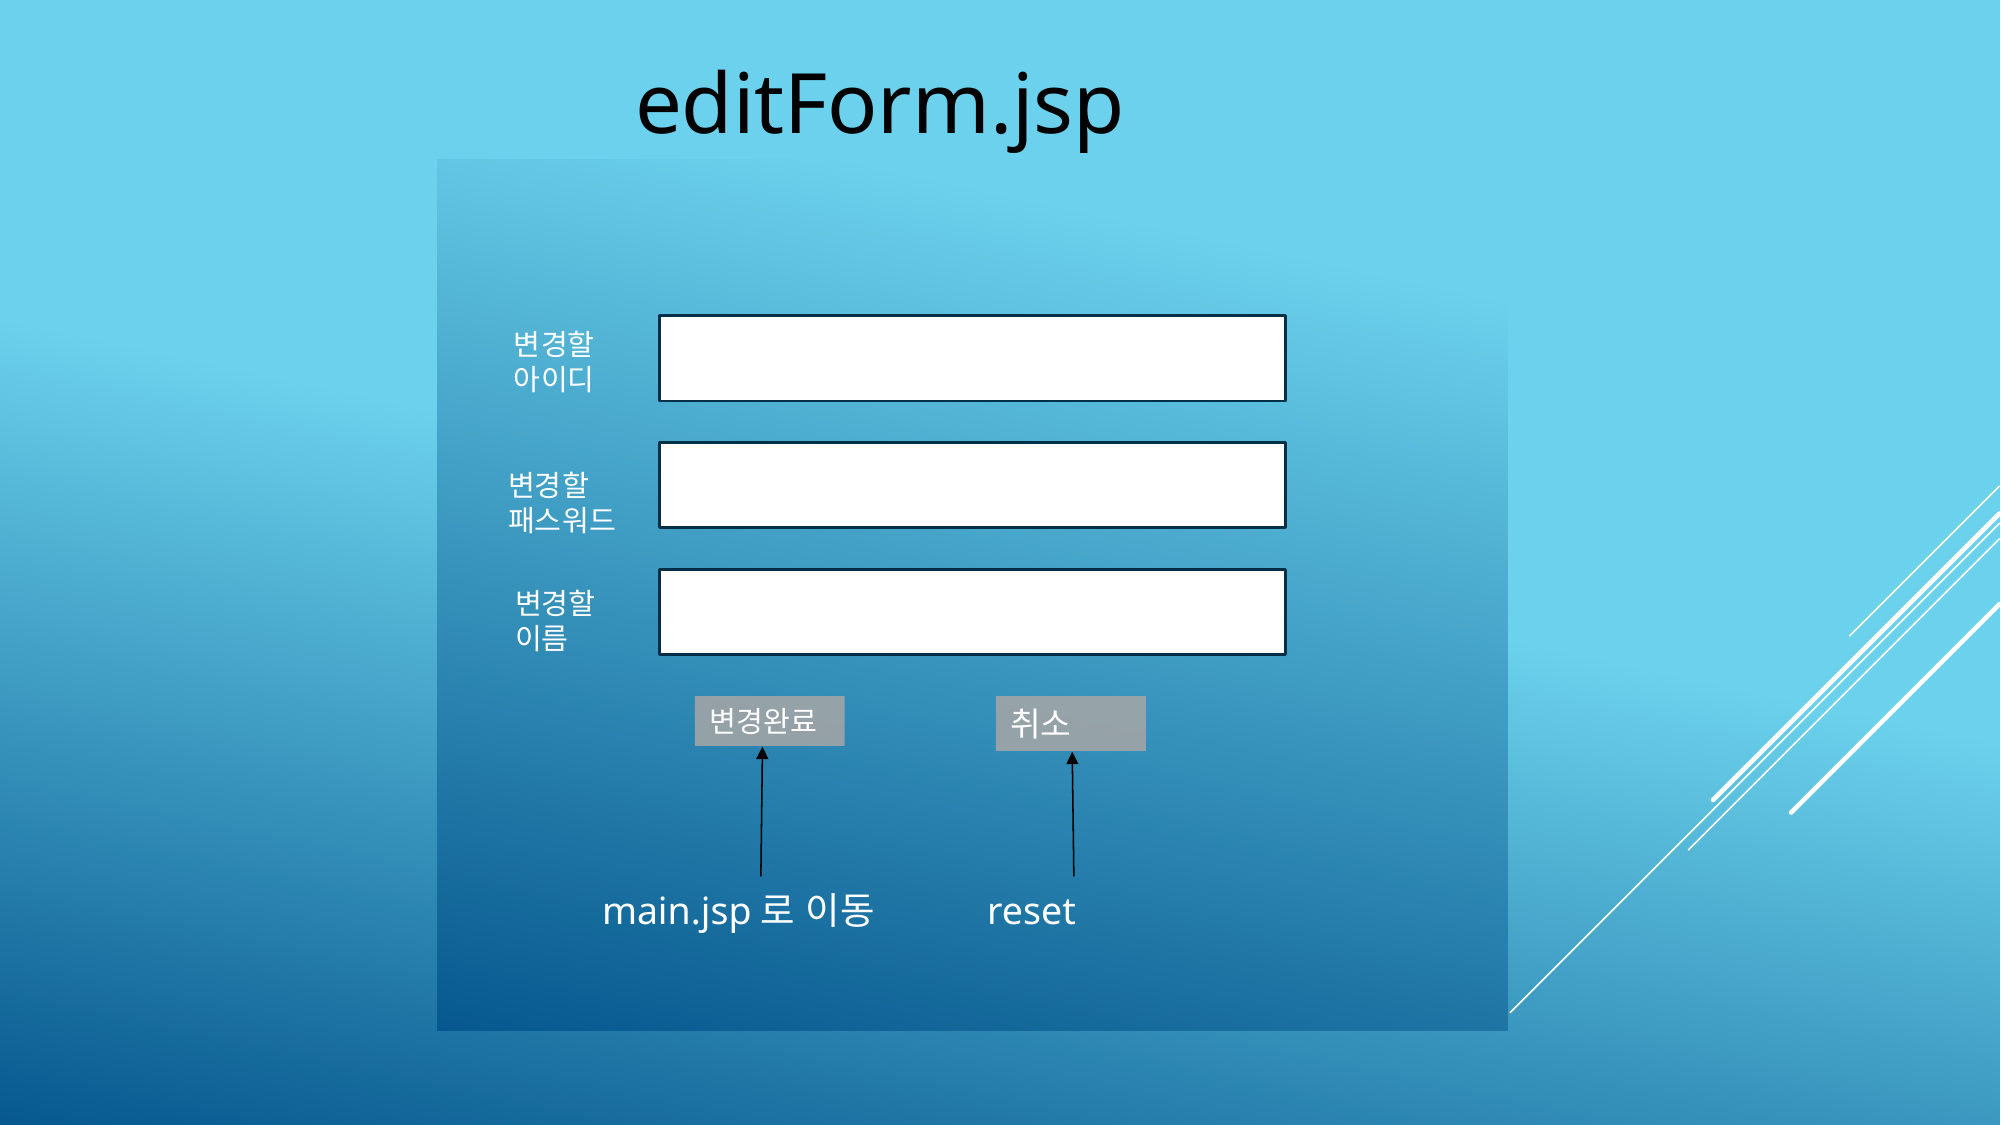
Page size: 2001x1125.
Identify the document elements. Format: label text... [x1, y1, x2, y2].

text_box [436, 158, 1509, 1032]
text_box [1071, 751, 1075, 877]
text_box reset [972, 879, 1381, 940]
text_box [658, 441, 1287, 529]
text_box 변경완료 [694, 696, 845, 746]
text_box 변경할 아이디 [499, 319, 660, 404]
text_box [658, 314, 1287, 402]
text_box main.jsp로 이동 [587, 879, 972, 940]
text_box editForm.jsp [620, 43, 1604, 158]
text_box 변경할 이름 [500, 578, 660, 663]
text_box 변경할 패스워드 [493, 459, 654, 545]
text_box 취소 [995, 696, 1146, 751]
text_box [658, 568, 1287, 656]
